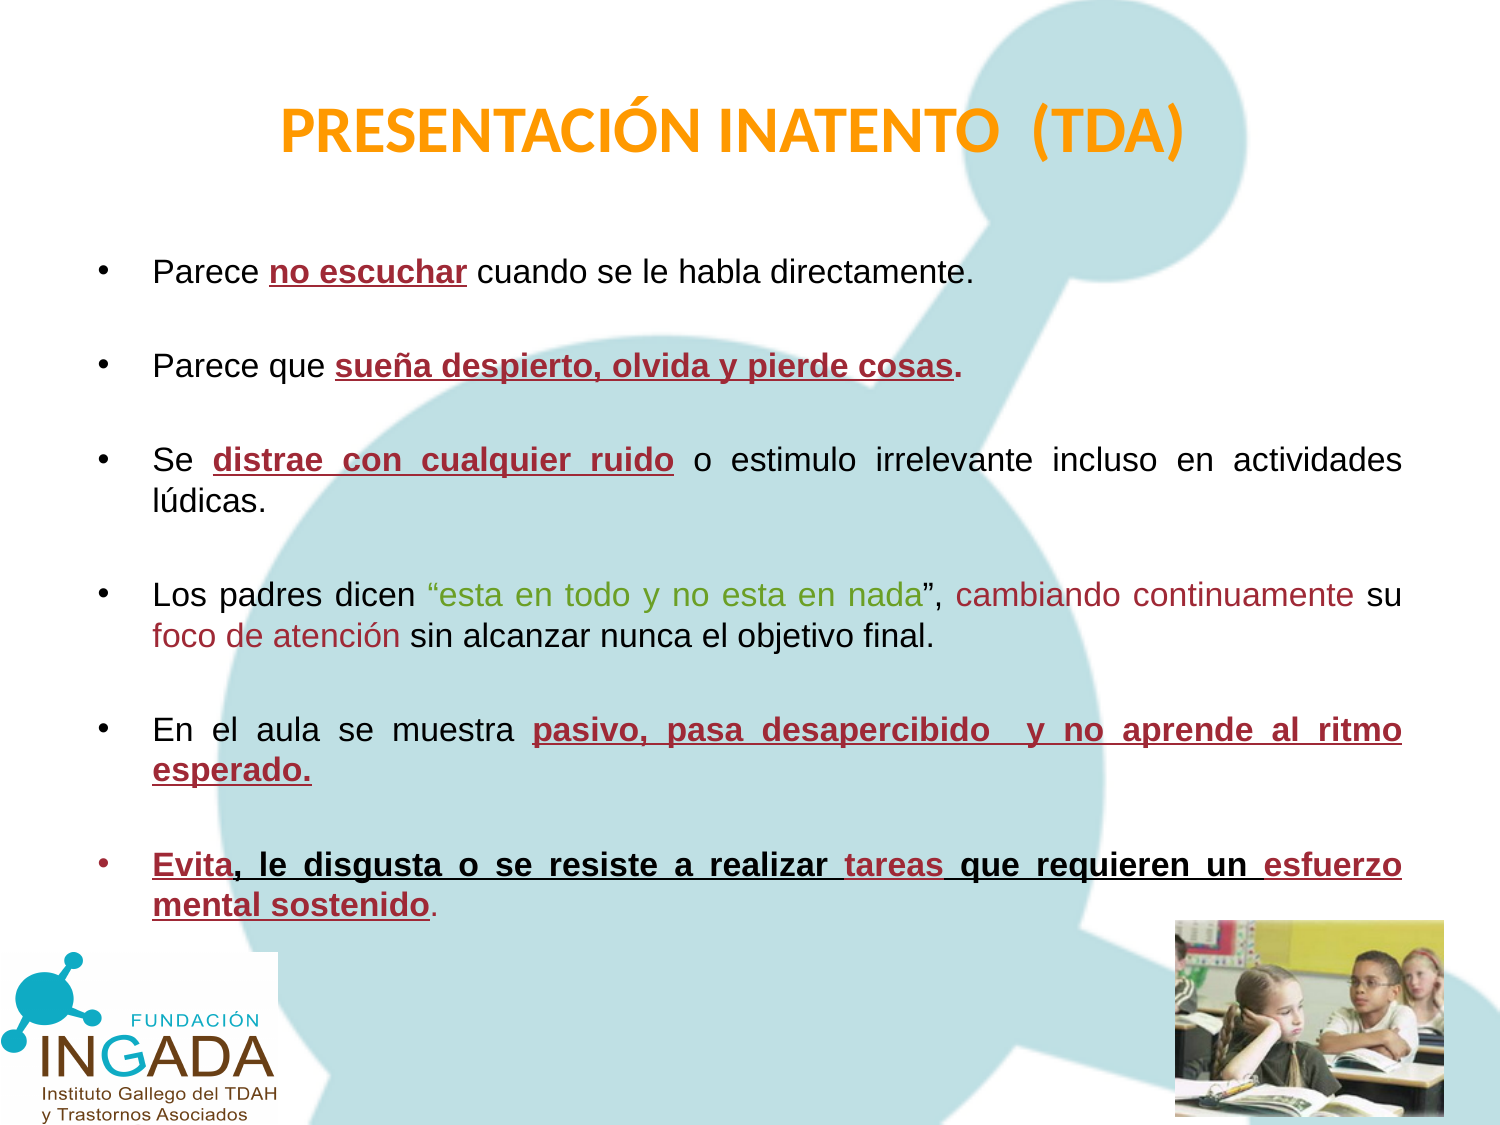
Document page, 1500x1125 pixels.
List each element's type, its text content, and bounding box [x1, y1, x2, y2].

text_box PRESENTACIÓN INATENTO (TDA) [265, 78, 1312, 173]
picture [1174, 920, 1444, 1117]
picture [1, 952, 278, 1124]
list Parece no escuchar cuando se le habla directamente. Parece que sueña despierto, olvida y pierde cosas. Se distrae con cualquier ruido o estimulo irrelevante incluso en actividades lúdicas. Los padres dicen “esta en todo y no esta en nada”, cambiando continuamente su foco de atención sin alcanzar nunca el objetivo final. En el aula se muestra pasivo, pasa desapercibido y no aprende al ritmo esperado. Evita, le disgusta o se resiste a realizar tareas que requieren un esfuerzo mental sostenido. [82, 241, 1418, 1081]
